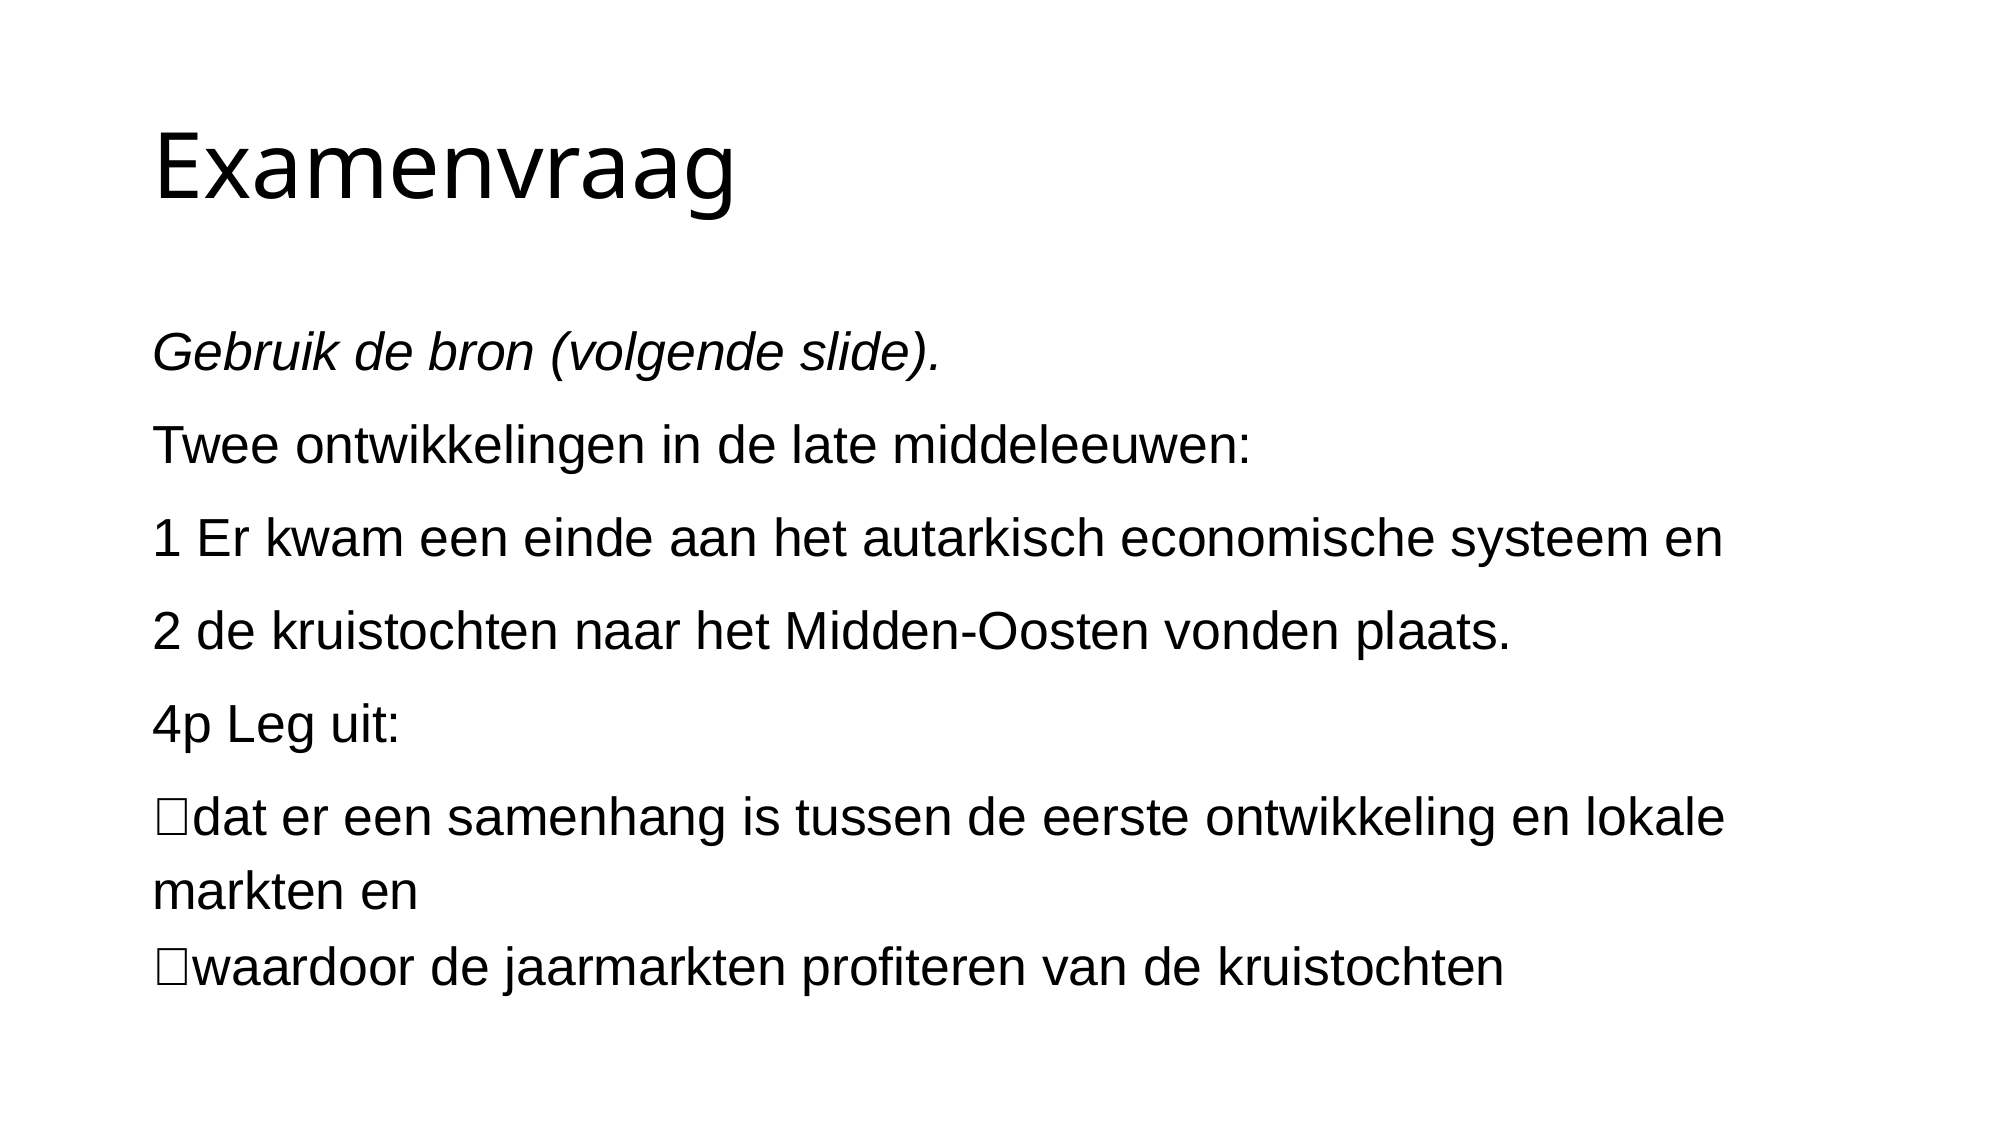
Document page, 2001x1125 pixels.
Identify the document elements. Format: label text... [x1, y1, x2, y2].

title Examenvraag [137, 59, 1863, 278]
list Gebruik de bron (volgende slide). Twee ontwikkelingen in de late middeleeuwen: 1 Er kwam een einde aan het autarkisch economische systeem en 2 de kruistochten naar het Midden-Oosten vonden plaats. 4p Leg uit: dat er een samenhang is tussen de eerste ontwikkeling en lokale markten en waardoor de jaarmarkten profiteren van de kruistochten [137, 299, 1863, 1014]
